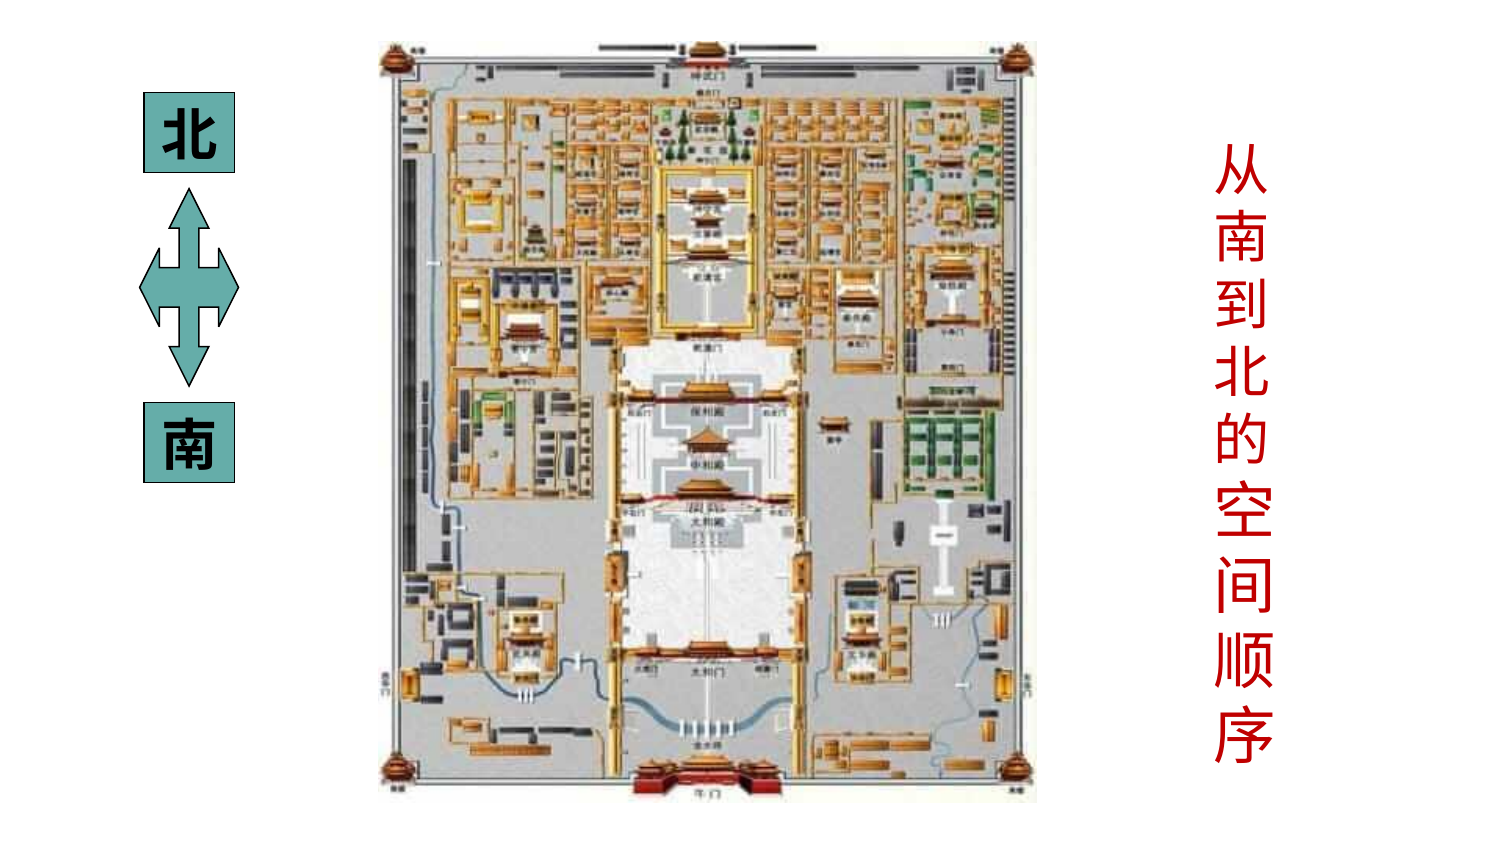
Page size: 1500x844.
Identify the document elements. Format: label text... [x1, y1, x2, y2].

text_box 从 南 到北的空间顺序 [1202, 128, 1286, 777]
text_box [139, 188, 239, 387]
text_box 北 [143, 92, 235, 173]
picture [378, 41, 1037, 803]
text_box 南 [143, 402, 235, 483]
